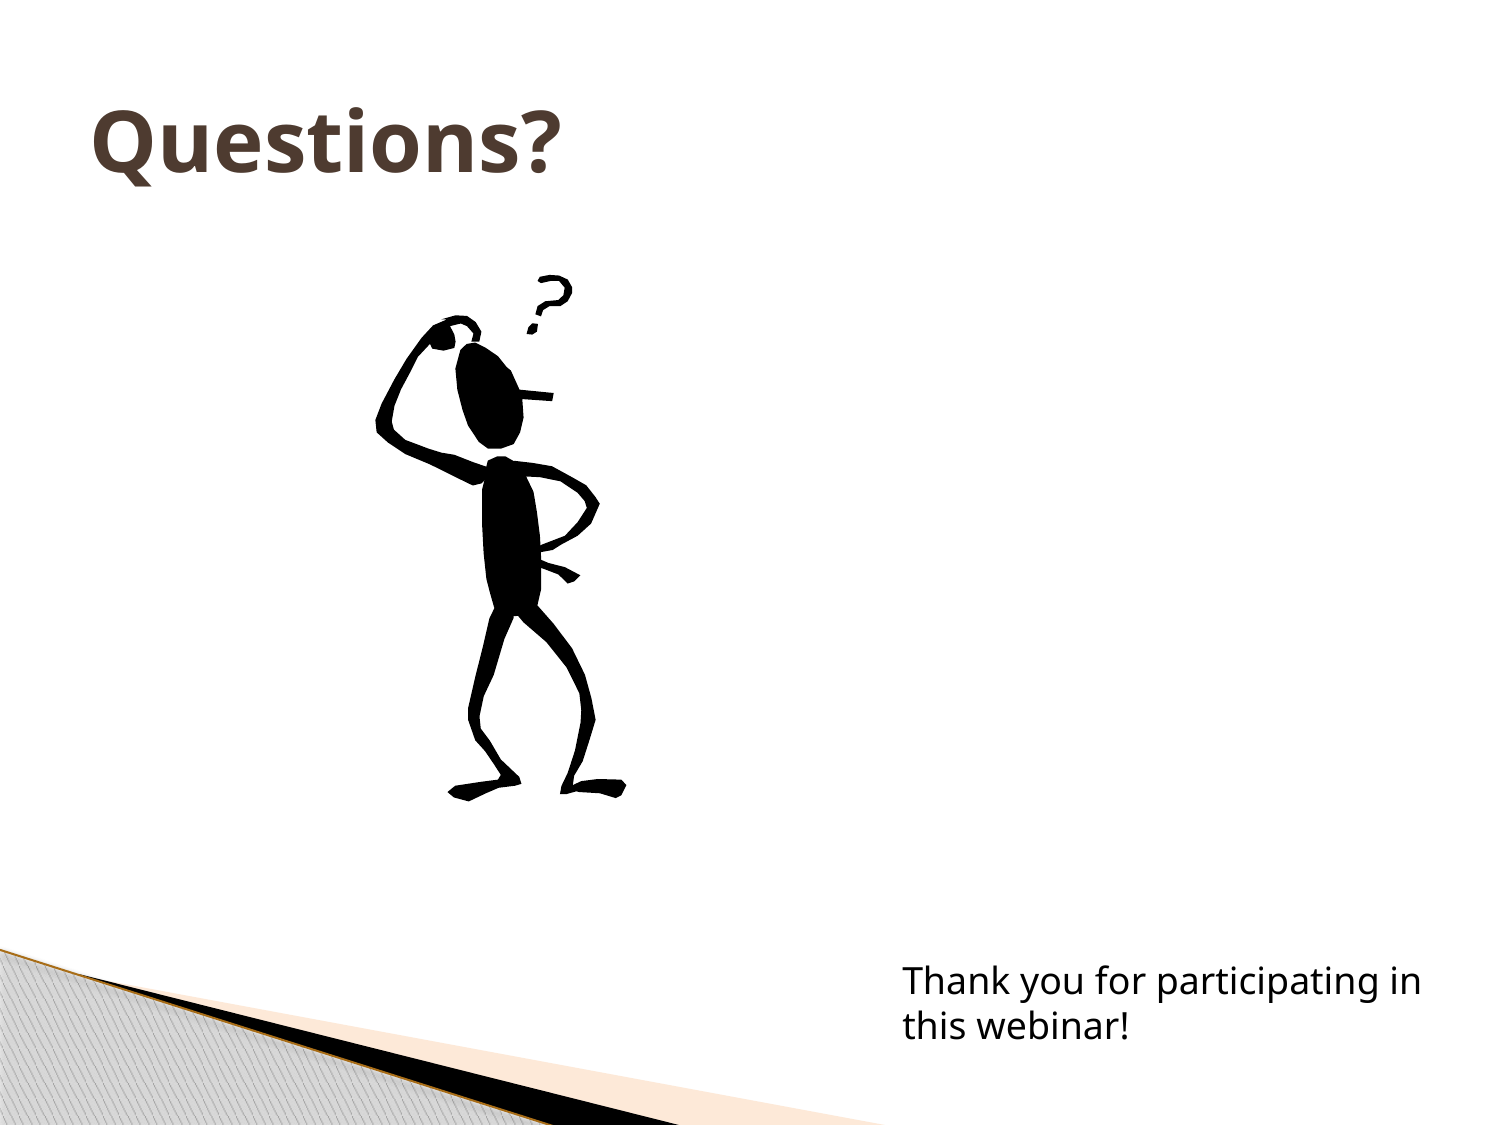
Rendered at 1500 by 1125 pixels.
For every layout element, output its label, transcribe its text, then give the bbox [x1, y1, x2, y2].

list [124, 237, 1313, 1106]
picture [374, 274, 627, 802]
title Questions? [75, 45, 1425, 233]
text_box Thank you for participating in this webinar! [1316, 949, 1450, 1055]
